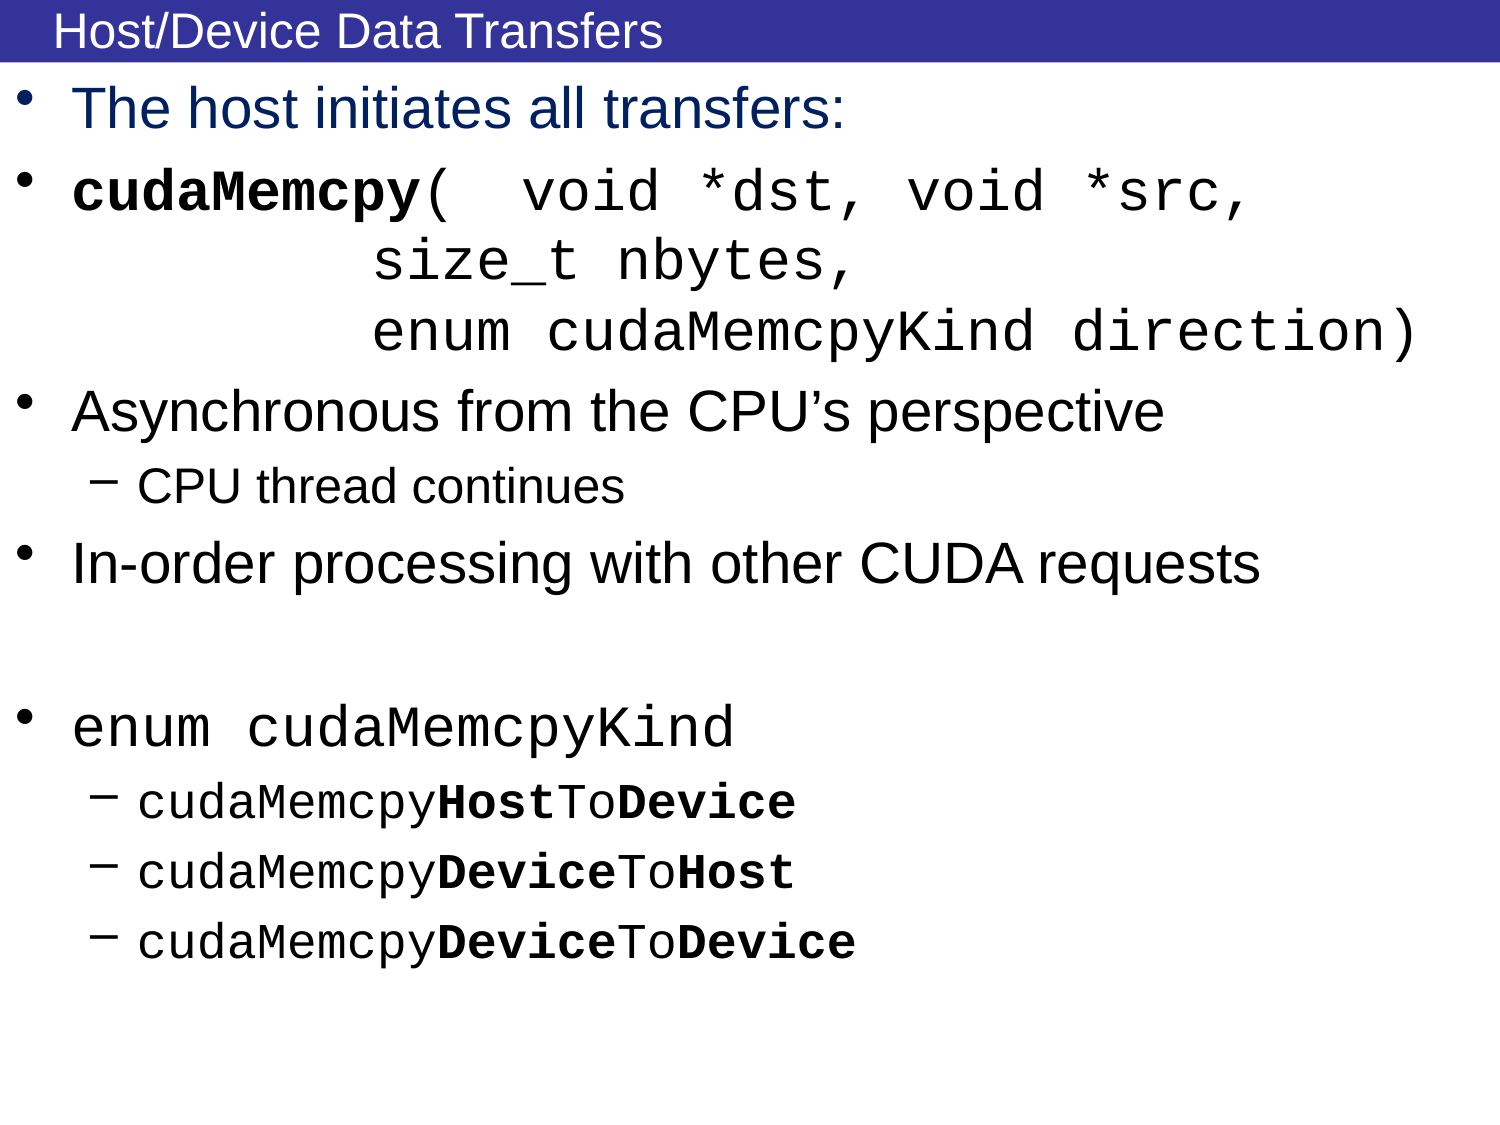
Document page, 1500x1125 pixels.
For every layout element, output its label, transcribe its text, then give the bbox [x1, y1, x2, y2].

title Host/Device Data Transfers [37, 7, 1426, 51]
list The host initiates all transfers: cudaMemcpy( void *dst, void *src, size_t nbytes, enum cudaMemcpyKind direction) Asynchronous from the CPU’s perspective CPU thread continues In-order processing with other CUDA requests enum cudaMemcpyKind cudaMemcpyHostToDevice cudaMemcpyDeviceToHost cudaMemcpyDeviceToDevice [0, 62, 1500, 1125]
